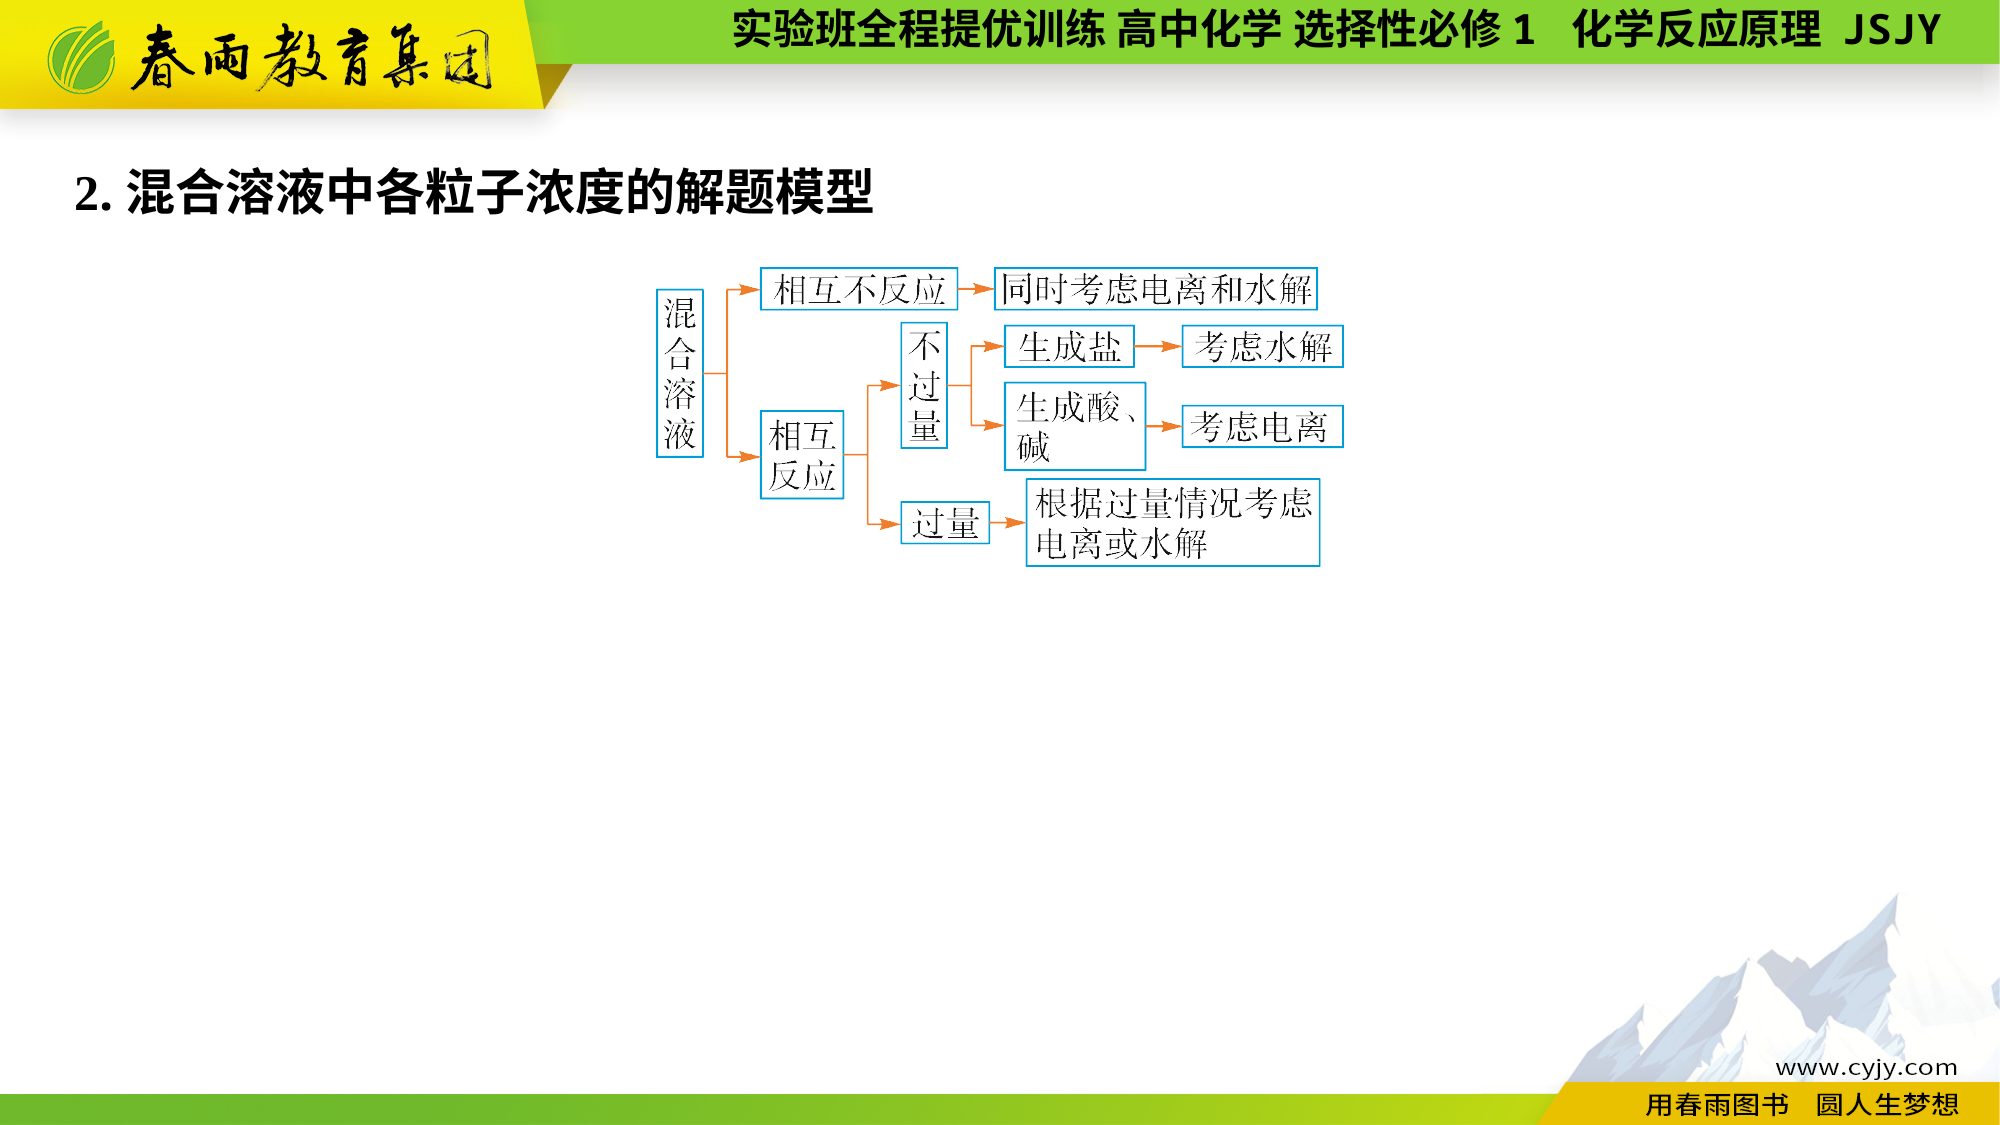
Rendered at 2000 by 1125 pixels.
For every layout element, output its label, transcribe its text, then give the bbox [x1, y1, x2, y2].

list 2.混合溶液中各粒子浓度的解题模型 [59, 122, 1944, 217]
picture [0, 0, 2000, 1125]
